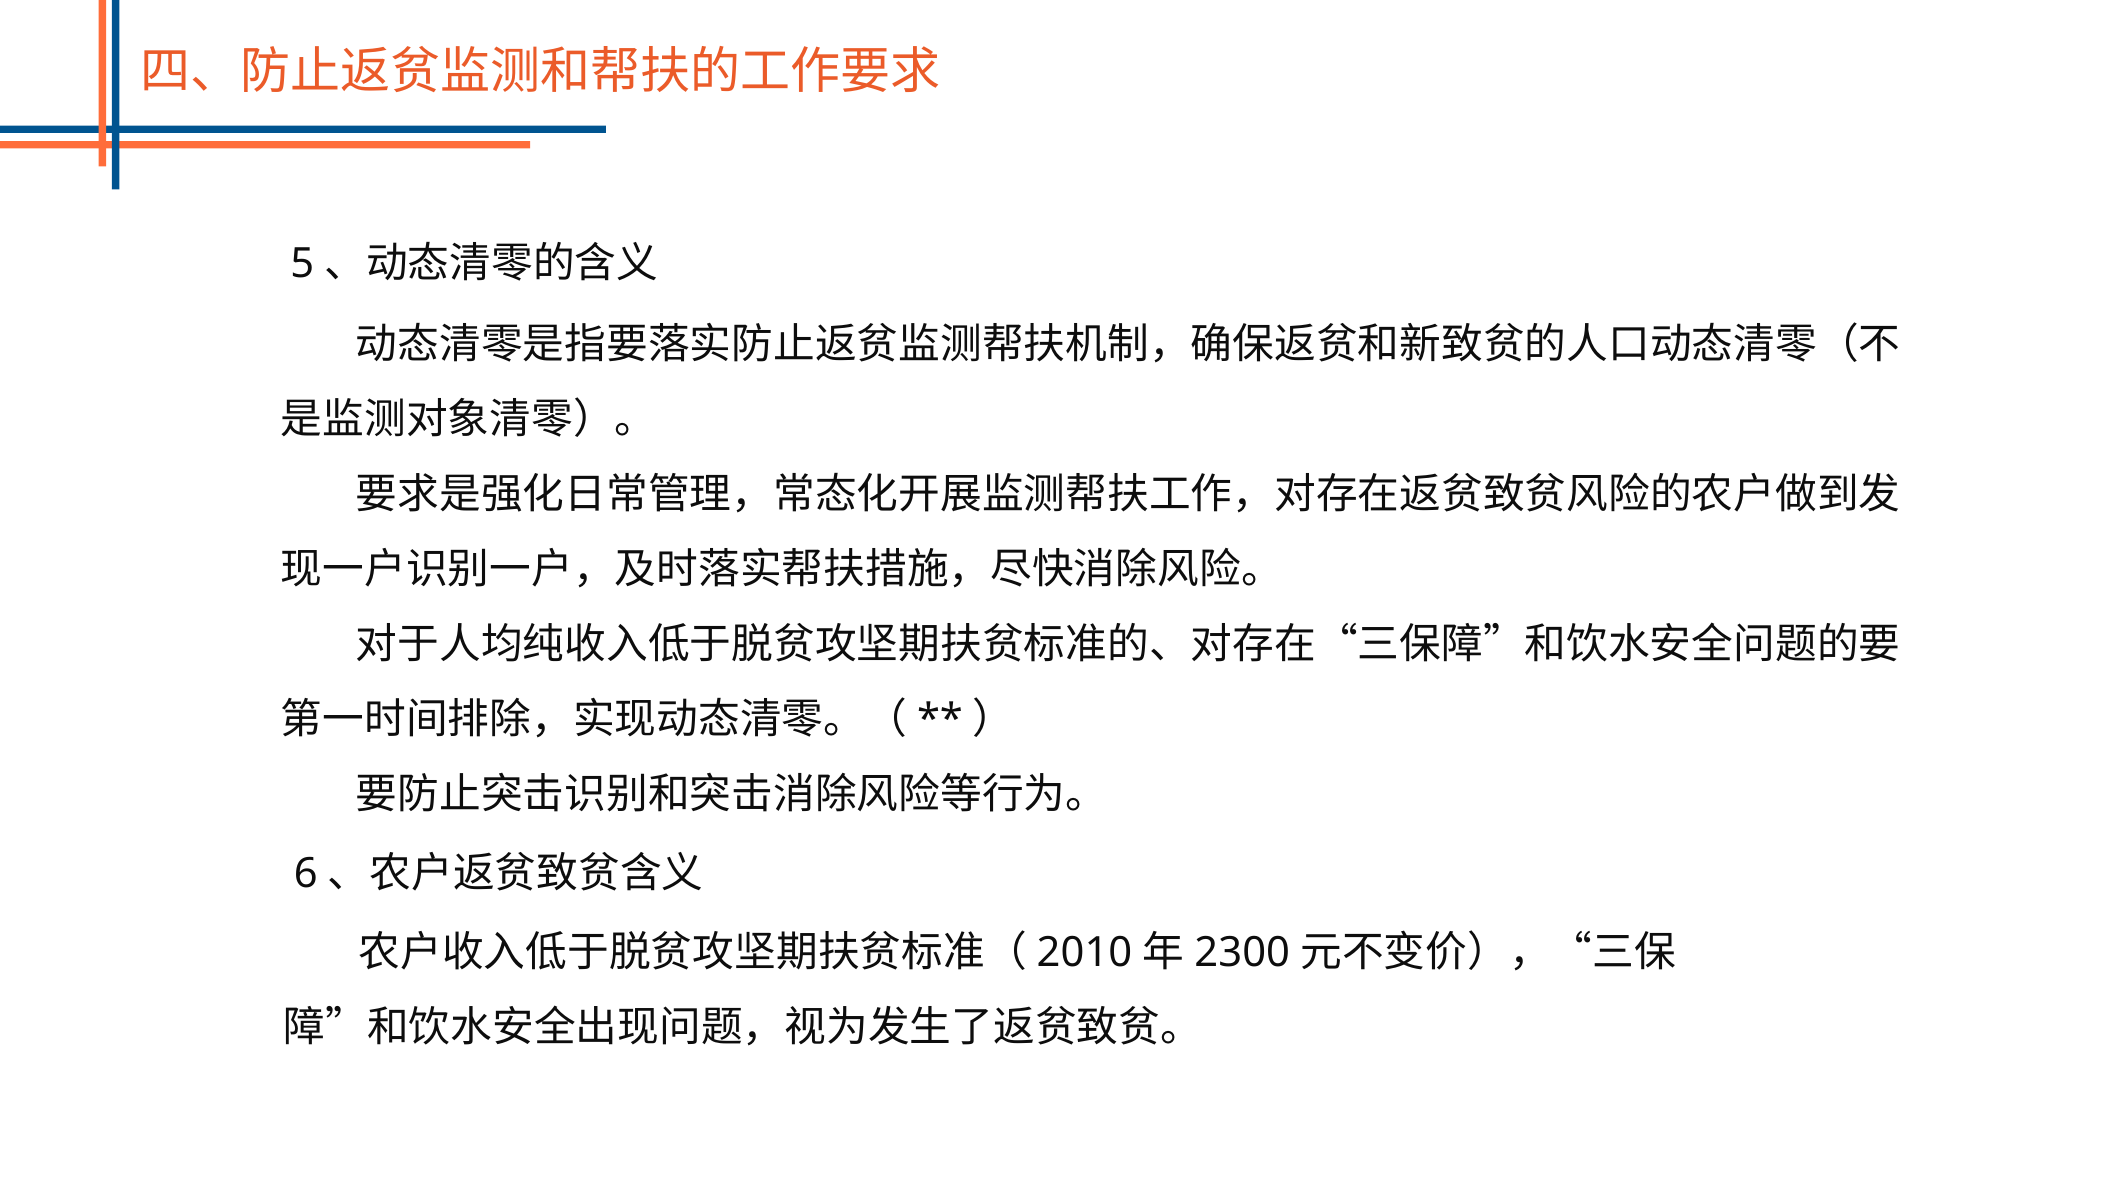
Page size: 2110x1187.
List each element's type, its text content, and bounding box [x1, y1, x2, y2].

text_box 5、动态清零的含义 [200, 178, 1701, 293]
text_box 农户收入低于脱贫攻坚期扶贫标准（2010年2300元不变价），“三保障”和饮水安全出现问题，视为发生了返贫致贫。 [268, 892, 1770, 1058]
text_box 动态清零是指要落实防止返贫监测帮扶机制，确保返贫和新致贫的人口动态清零（不是监测对象清零）。 要求是强化日常管理，常态化开展监测帮扶工作，对存在返贫致贫风险的农户做到发现一户识别一户，及时落实帮扶措施，尽快消除风险。 对于人均纯收入低于脱贫攻坚期扶贫标准的、对存在“三保障”和饮水安全问题的要第一时间排除，实现动态清零。（**） 要防止突击识别和突击消除风险等行为。 [265, 284, 1917, 825]
text_box 6、农户返贫致贫含义 [204, 813, 1705, 904]
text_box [0, 0, 1457, 190]
